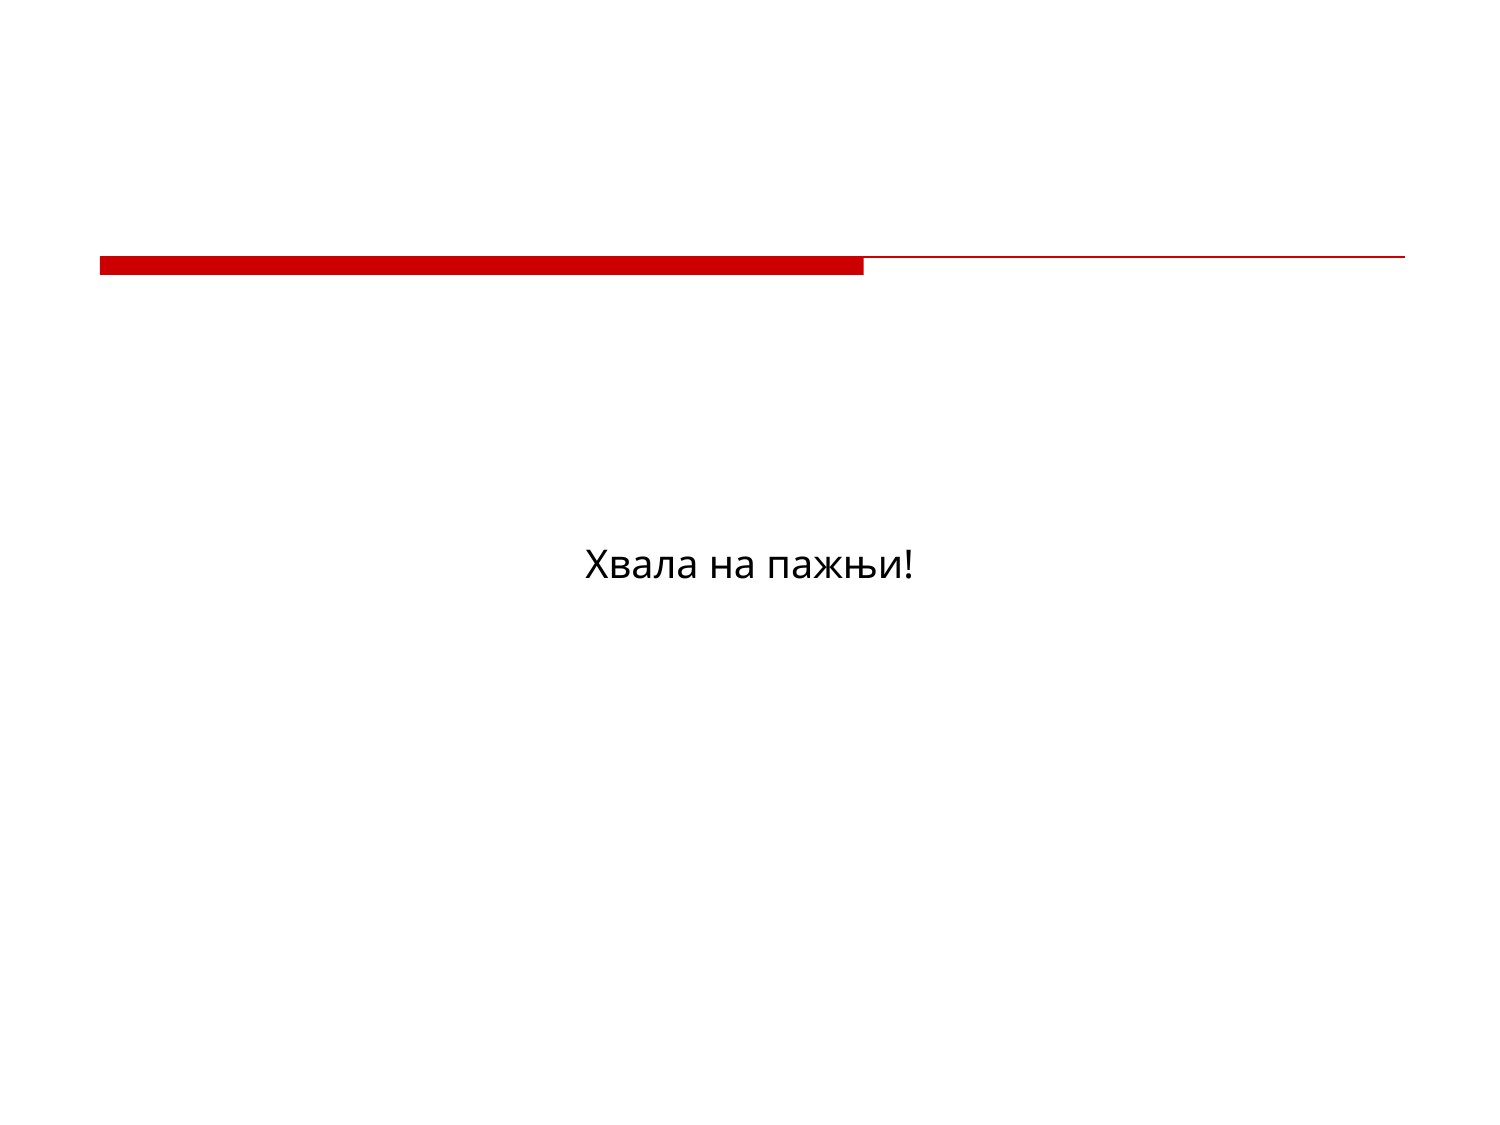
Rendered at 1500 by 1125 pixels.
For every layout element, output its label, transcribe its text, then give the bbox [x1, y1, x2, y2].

list Хвала на пажњи! [97, 538, 1403, 587]
